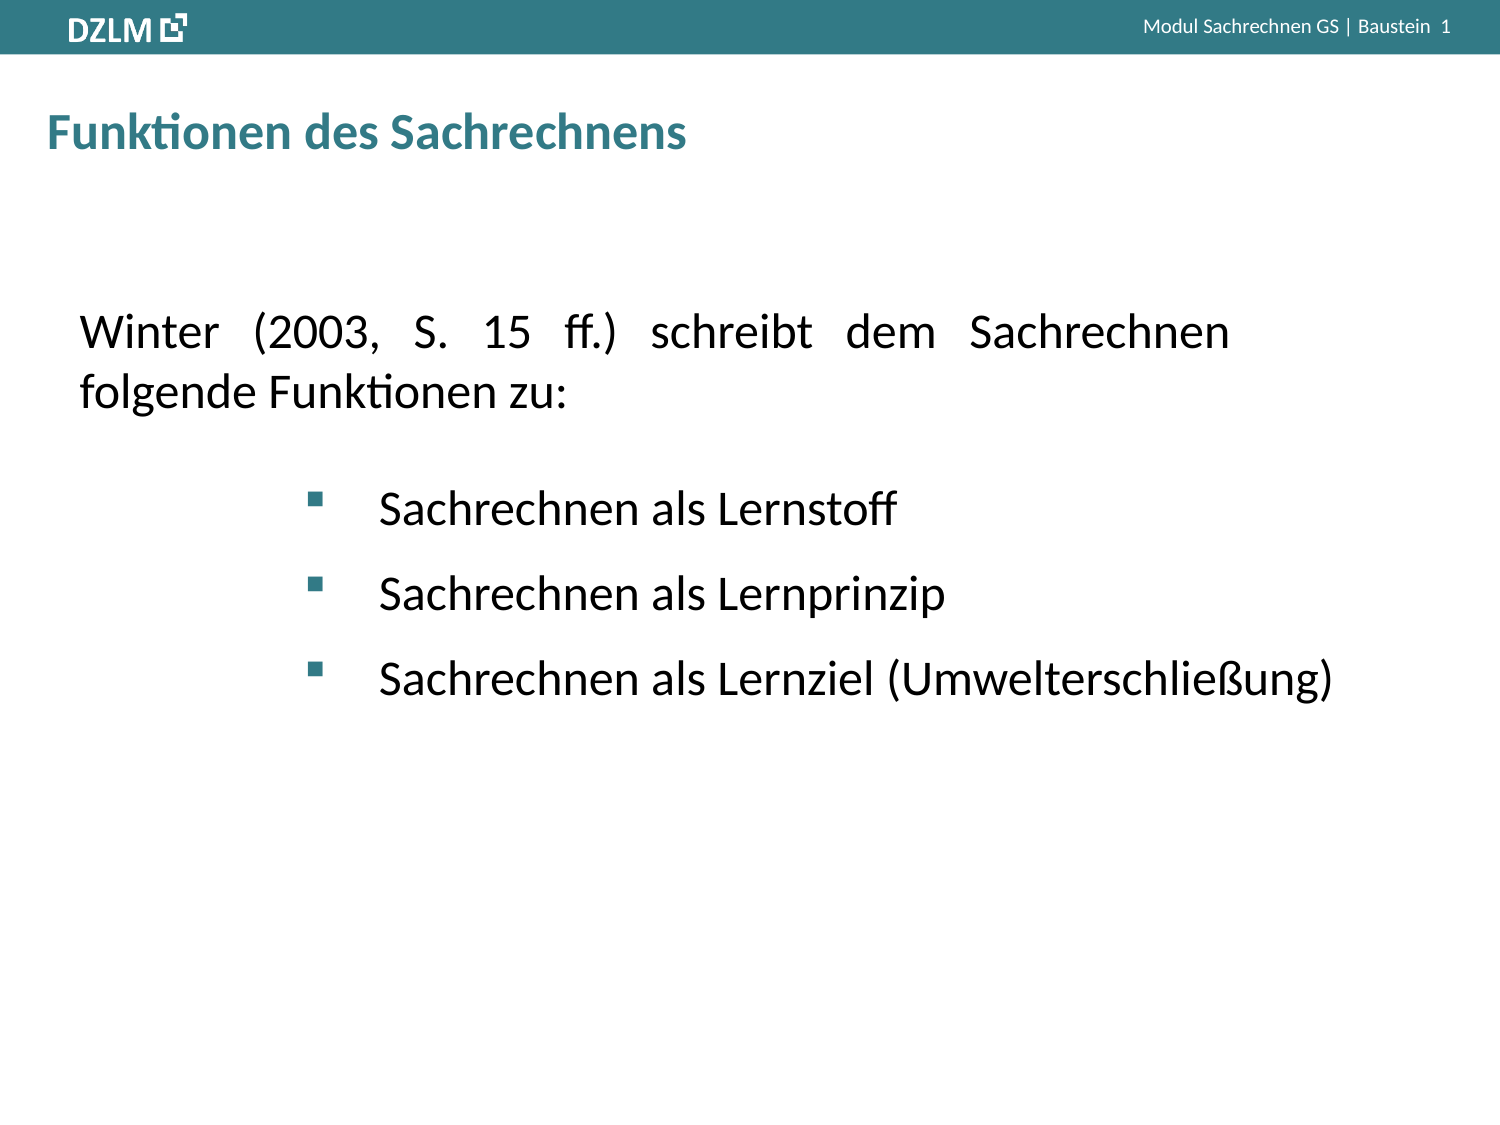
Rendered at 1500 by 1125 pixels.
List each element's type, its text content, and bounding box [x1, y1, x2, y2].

text_box Winter (2003, S. 15 ff.) schreibt dem Sachrechnen folgende Funktionen zu: [64, 290, 1247, 426]
text_box Funktionen des Sachrechnens [32, 89, 704, 168]
text_box Sachrechnen als Lernstoff Sachrechnen als Lernprinzip Sachrechnen als Lernziel (Umwelterschließung) [289, 467, 1400, 713]
